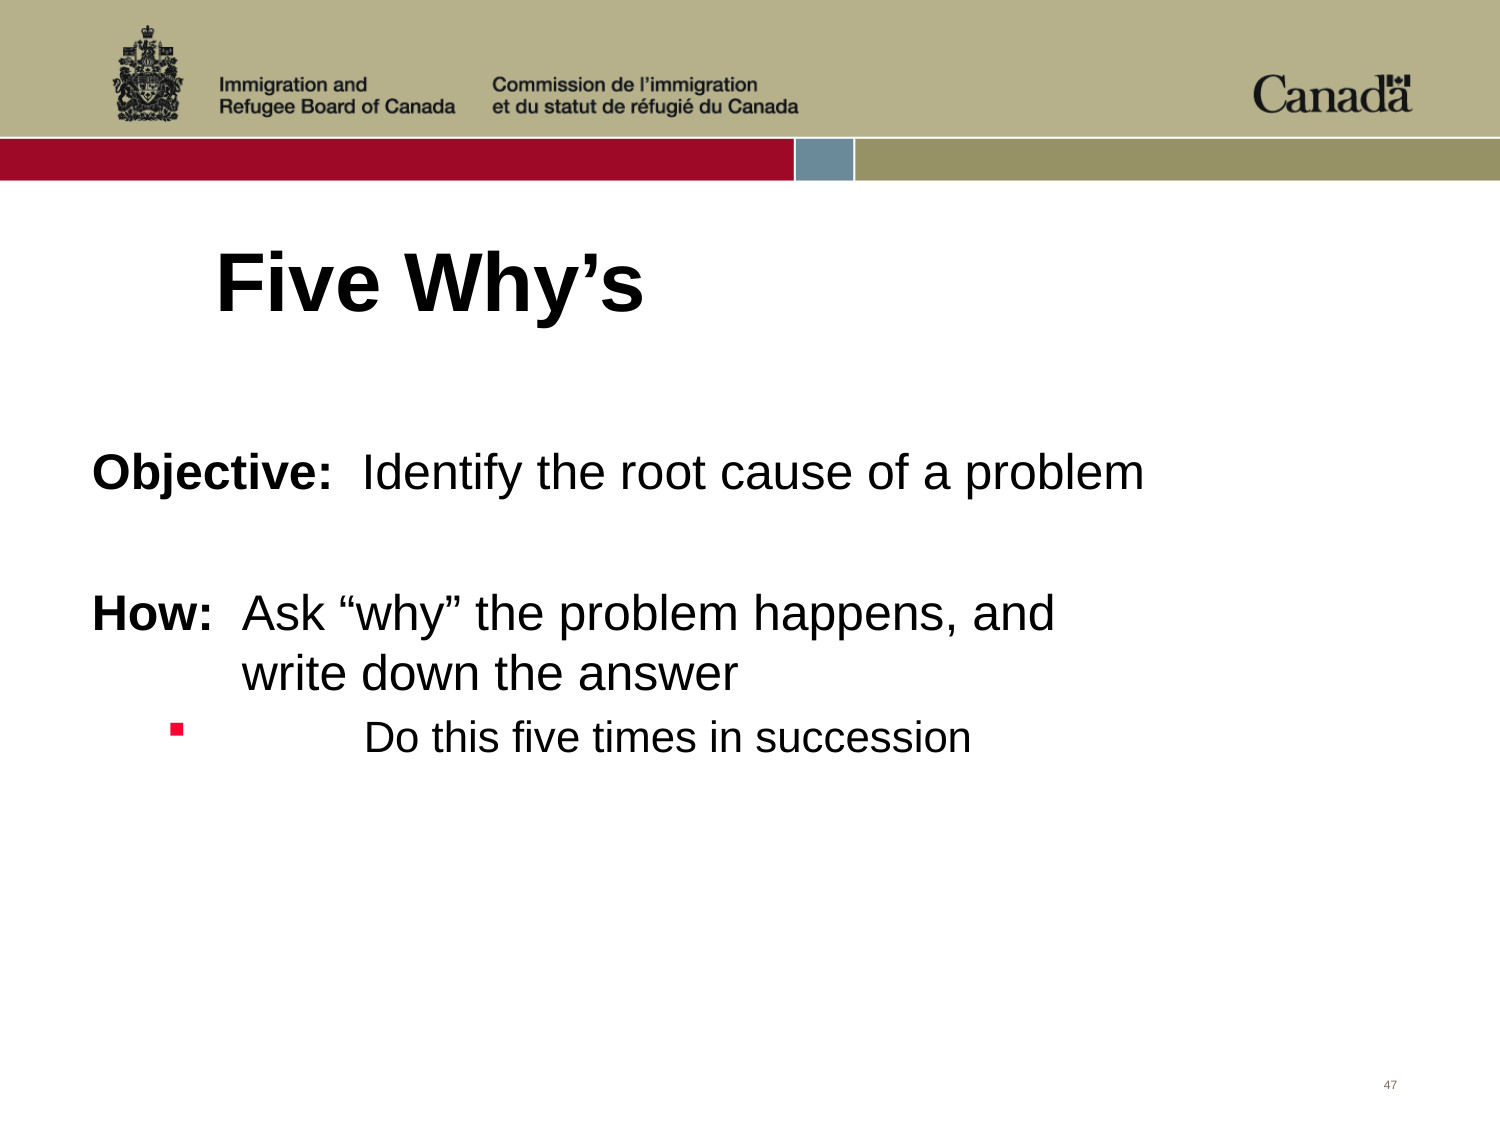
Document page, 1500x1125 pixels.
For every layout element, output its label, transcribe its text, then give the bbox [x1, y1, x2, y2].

title Five Why’s [200, 237, 1413, 425]
slide_number 47 [1100, 1025, 1413, 1100]
picture [0, 0, 1500, 1125]
list Objective: Identify the root cause of a problem How: Ask “why” the problem happens, and write down the answer Do this five times in succession [76, 432, 1427, 1083]
